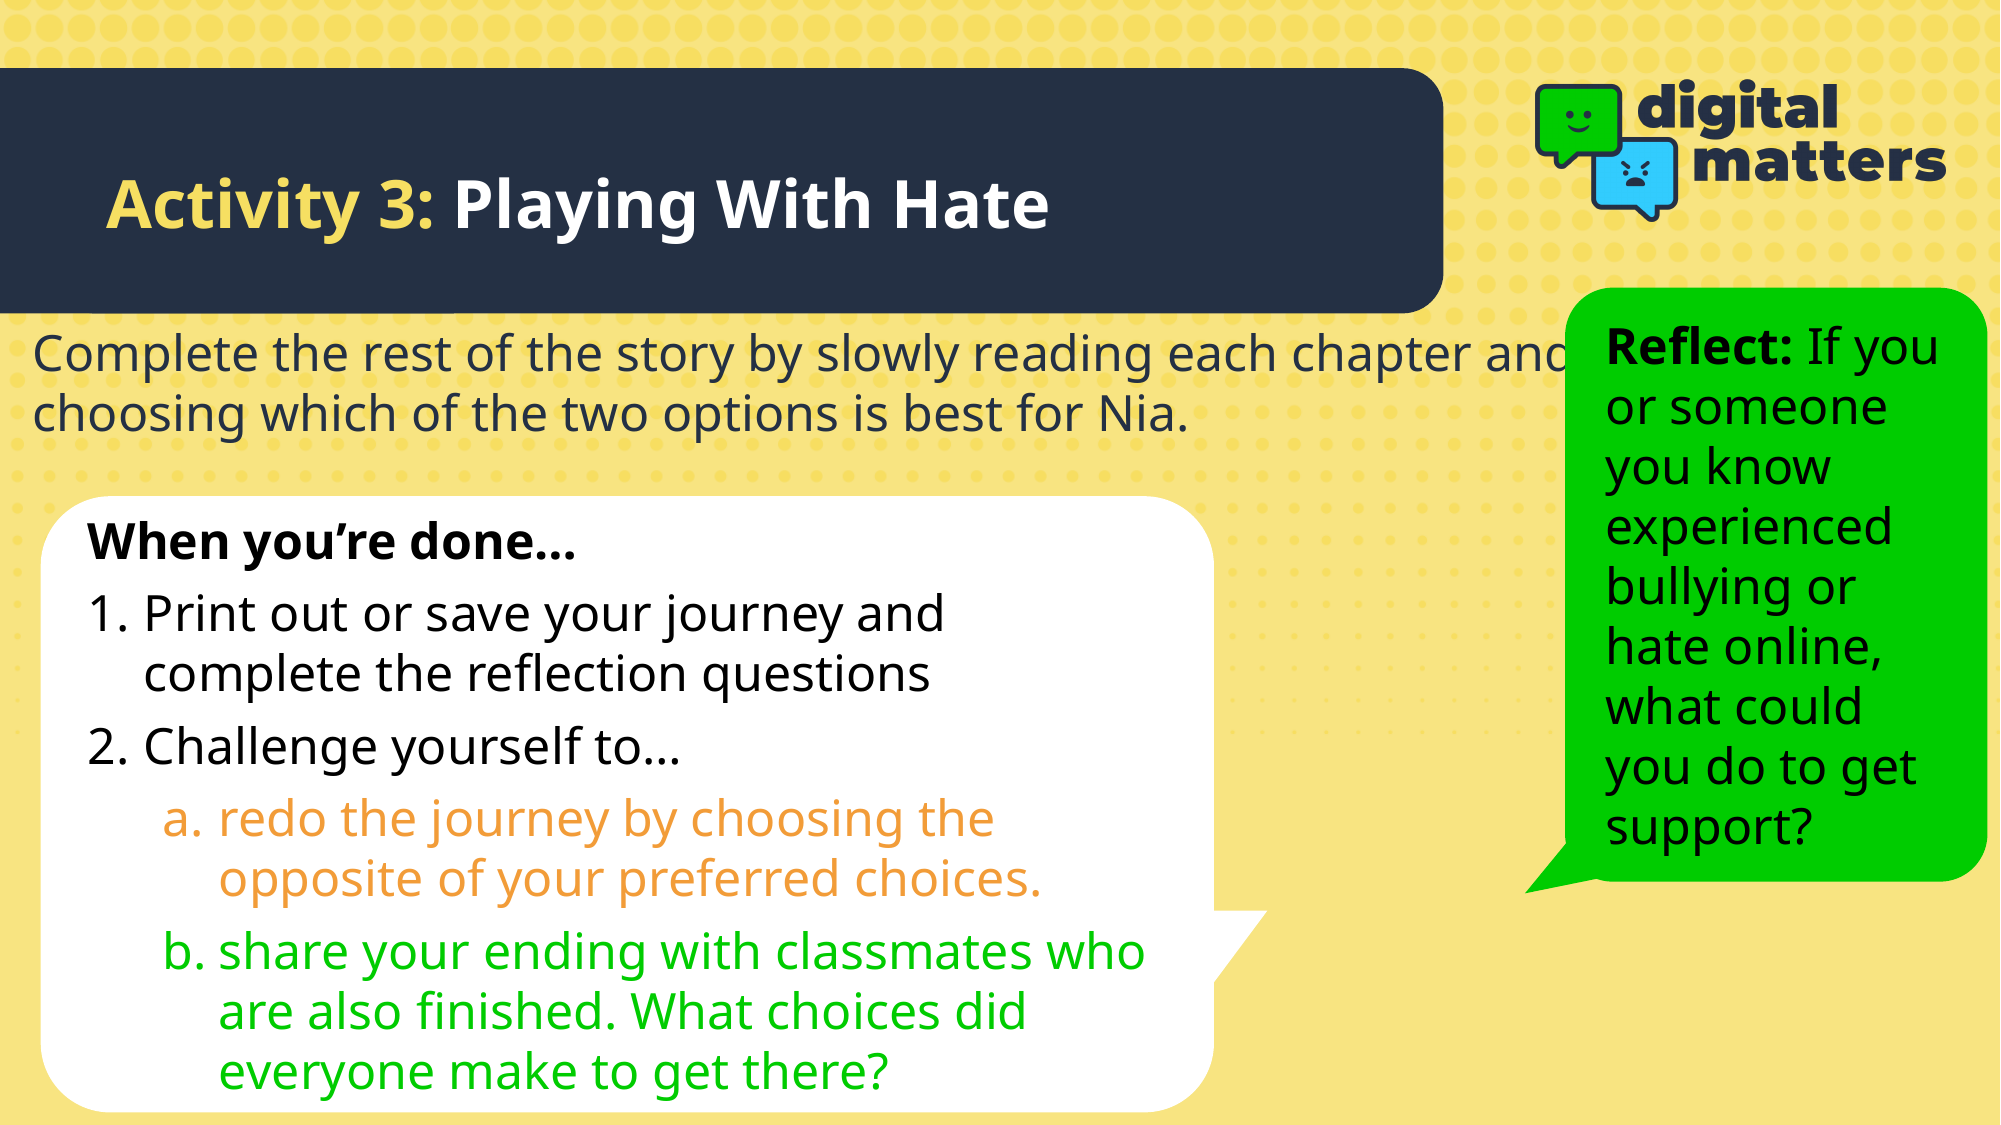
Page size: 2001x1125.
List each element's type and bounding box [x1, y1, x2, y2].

picture [0, 0, 2000, 1125]
text_box [40, 495, 1268, 1113]
text_box [1516, 287, 1988, 885]
